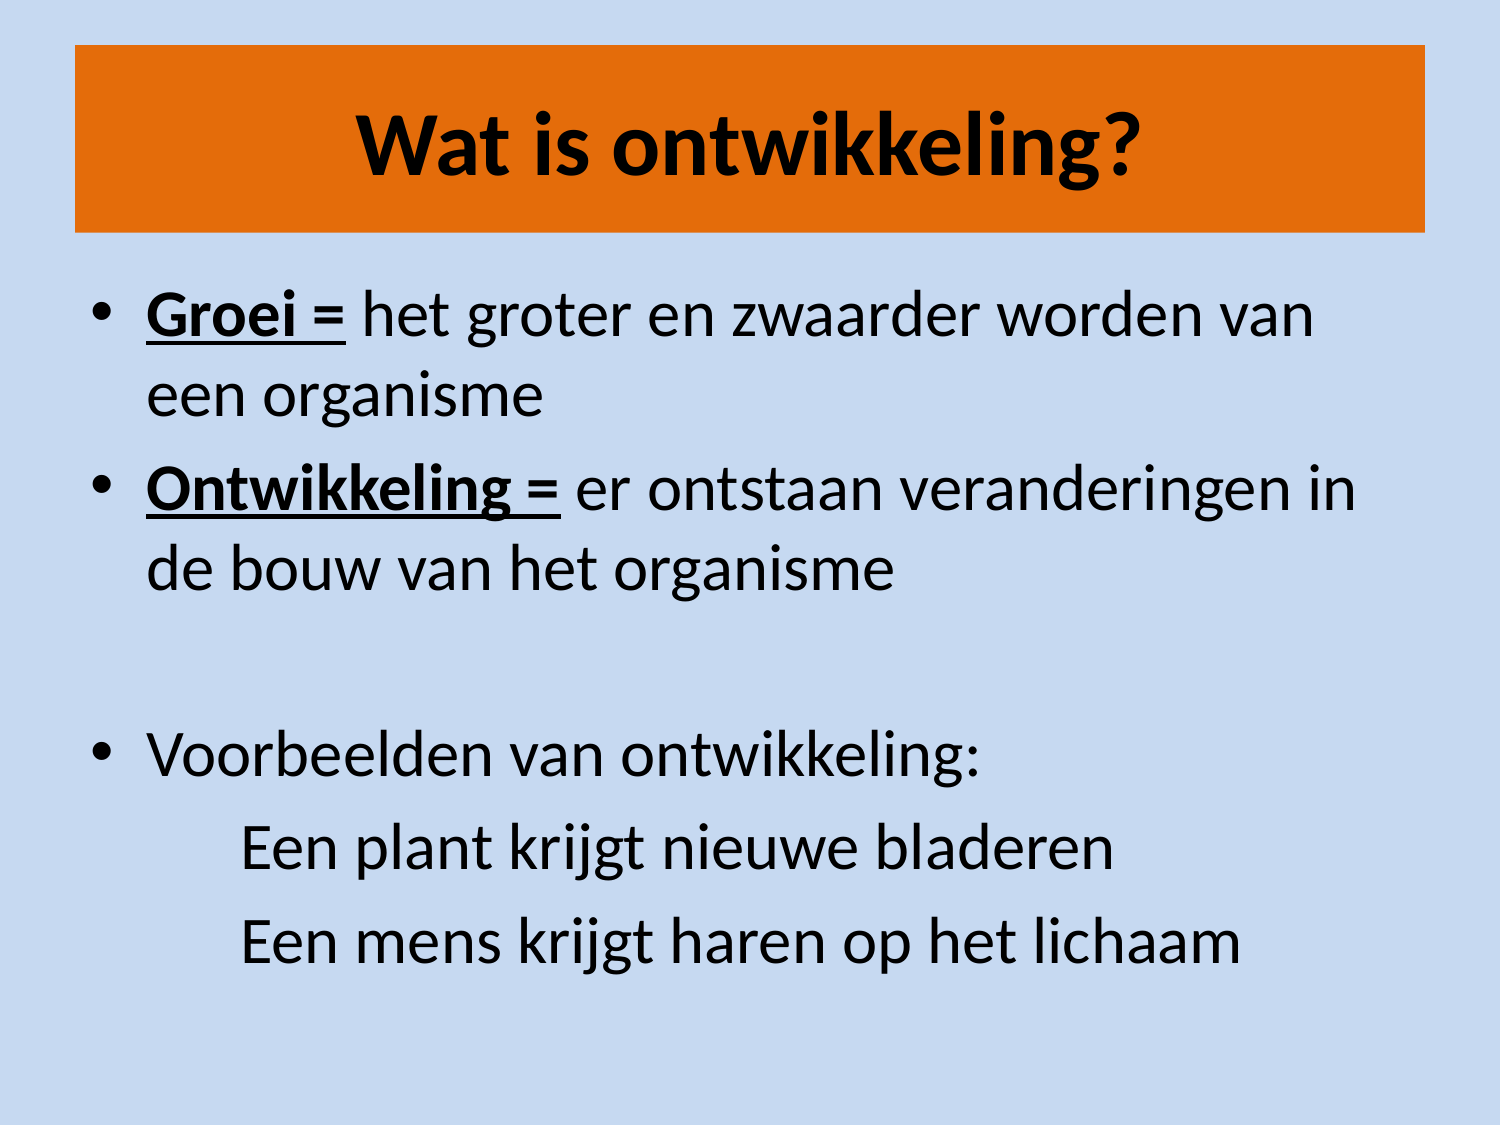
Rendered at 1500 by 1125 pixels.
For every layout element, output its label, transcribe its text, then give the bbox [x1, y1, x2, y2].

list Groei = het groter en zwaarder worden van een organisme Ontwikkeling = er ontstaan veranderingen in de bouw van het organisme Voorbeelden van ontwikkeling: Een plant krijgt nieuwe bladeren Een mens krijgt haren op het lichaam [75, 262, 1425, 1005]
title Wat is ontwikkeling? [75, 45, 1425, 233]
